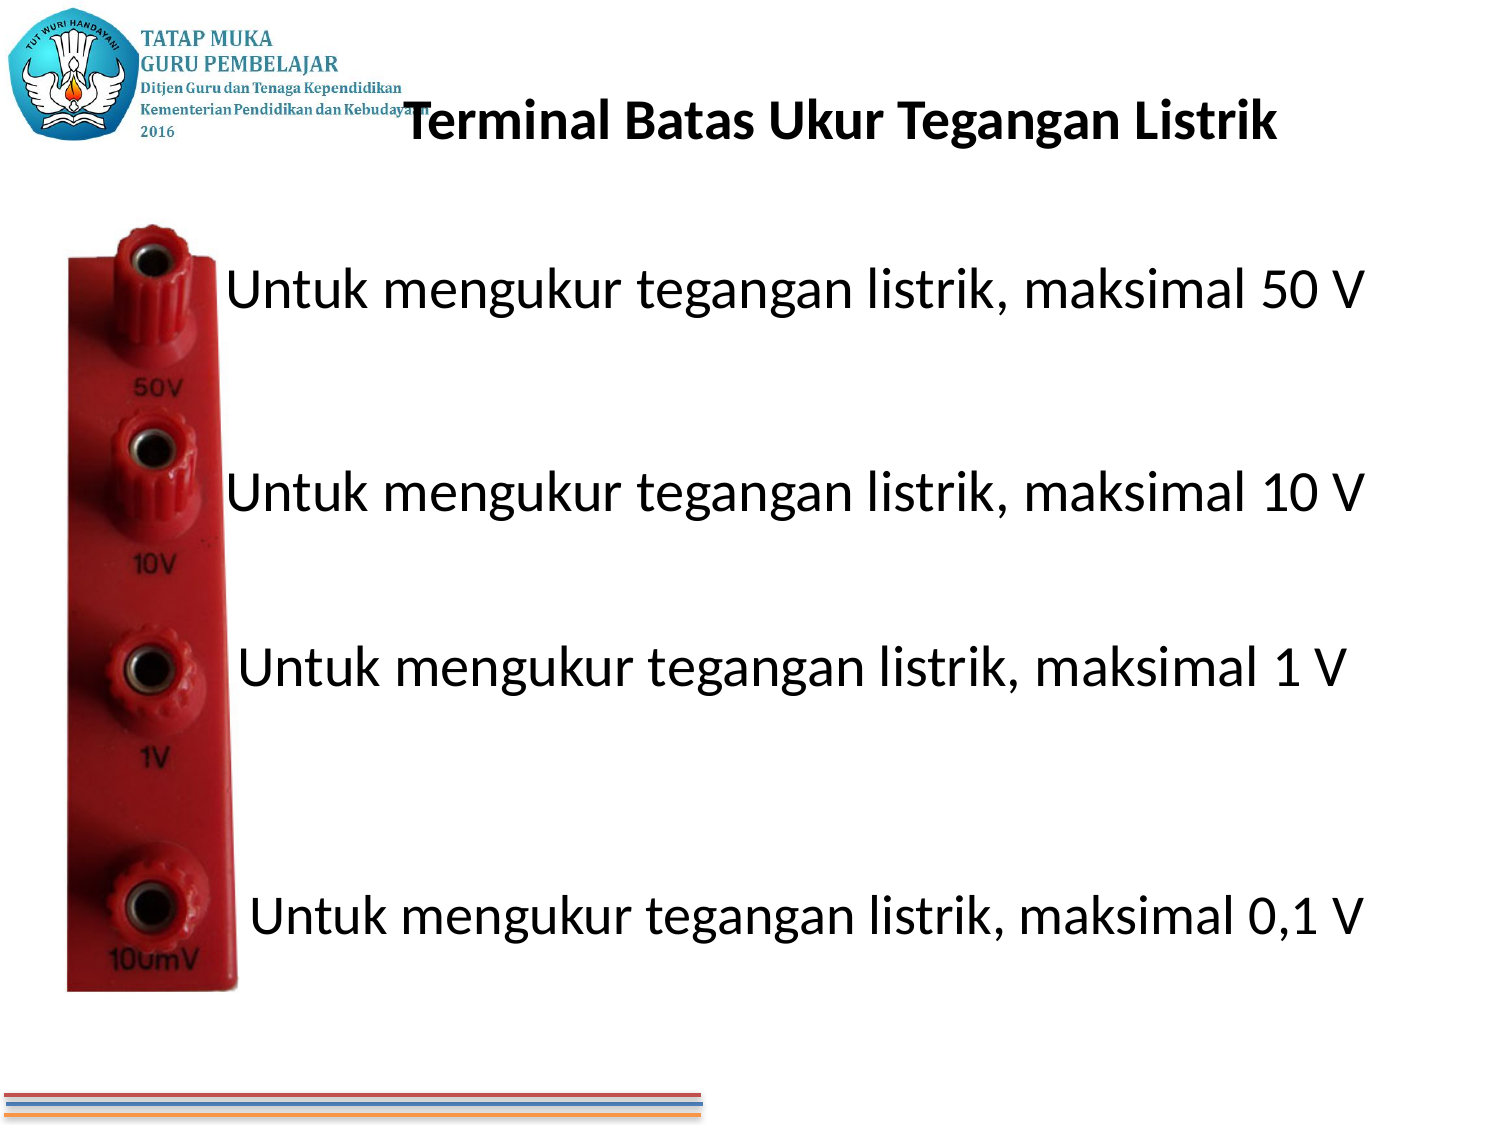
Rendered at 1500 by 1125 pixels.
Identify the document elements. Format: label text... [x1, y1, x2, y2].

text_box Untuk mengukur tegangan listrik, maksimal 1 V [256, 621, 1489, 706]
title Terminal Batas Ukur Tegangan Listrik [383, 45, 1300, 188]
text_box Untuk mengukur tegangan listrik, maksimal 10 V [256, 445, 1500, 531]
picture [5, 0, 441, 149]
text_box Untuk mengukur tegangan listrik, maksimal 0,1 V [256, 870, 1500, 954]
picture [52, 187, 252, 1001]
text_box Untuk mengukur tegangan listrik, maksimal 50 V [256, 242, 1500, 327]
